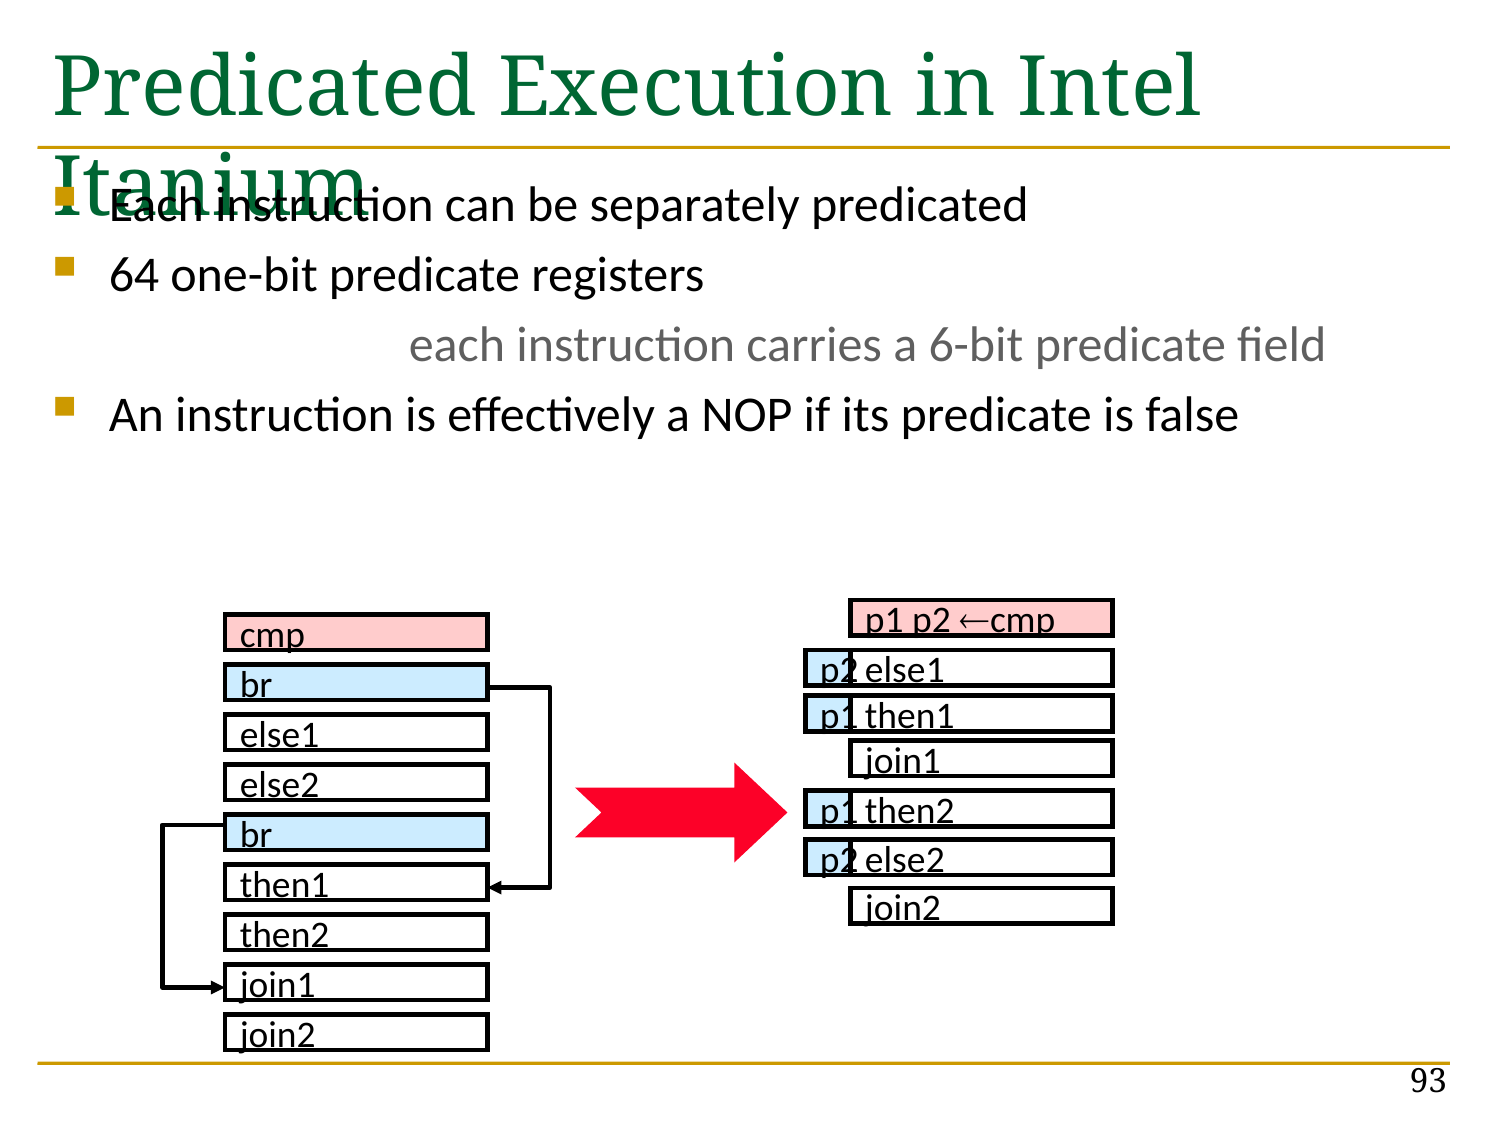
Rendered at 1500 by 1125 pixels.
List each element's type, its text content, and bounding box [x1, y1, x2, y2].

text_box p1 p2 cmp [850, 599, 1113, 636]
text_box br [225, 814, 487, 850]
text_box p1 [805, 695, 851, 732]
text_box else1 [851, 649, 1113, 686]
text_box p2 [805, 839, 851, 875]
text_box [574, 762, 788, 863]
text_box p2 [805, 649, 851, 686]
text_box join1 [225, 964, 488, 1000]
text_box else1 [225, 714, 487, 750]
text_box join2 [225, 1014, 488, 1050]
text_box then1 [851, 695, 1113, 732]
text_box else2 [851, 839, 1113, 875]
text_box join2 [850, 887, 1113, 924]
slide_number 93 [1111, 1036, 1462, 1112]
text_box then2 [225, 914, 488, 950]
text_box then1 [225, 864, 488, 900]
list Each instruction can be separately predicated 64 one-bit predicate registers each instruction carries a 6-bit predicate field An instruction is effectively a NOP if its predicate is false [37, 163, 1450, 1016]
text_box then2 [851, 790, 1113, 827]
text_box br [225, 664, 488, 700]
text_box else2 [225, 764, 487, 800]
text_box cmp [225, 614, 488, 650]
text_box join1 [850, 740, 1113, 777]
text_box p1 [805, 790, 851, 827]
text_box [487, 687, 551, 894]
title Predicated Execution in Intel Itanium [37, 24, 1450, 163]
text_box [162, 825, 225, 994]
